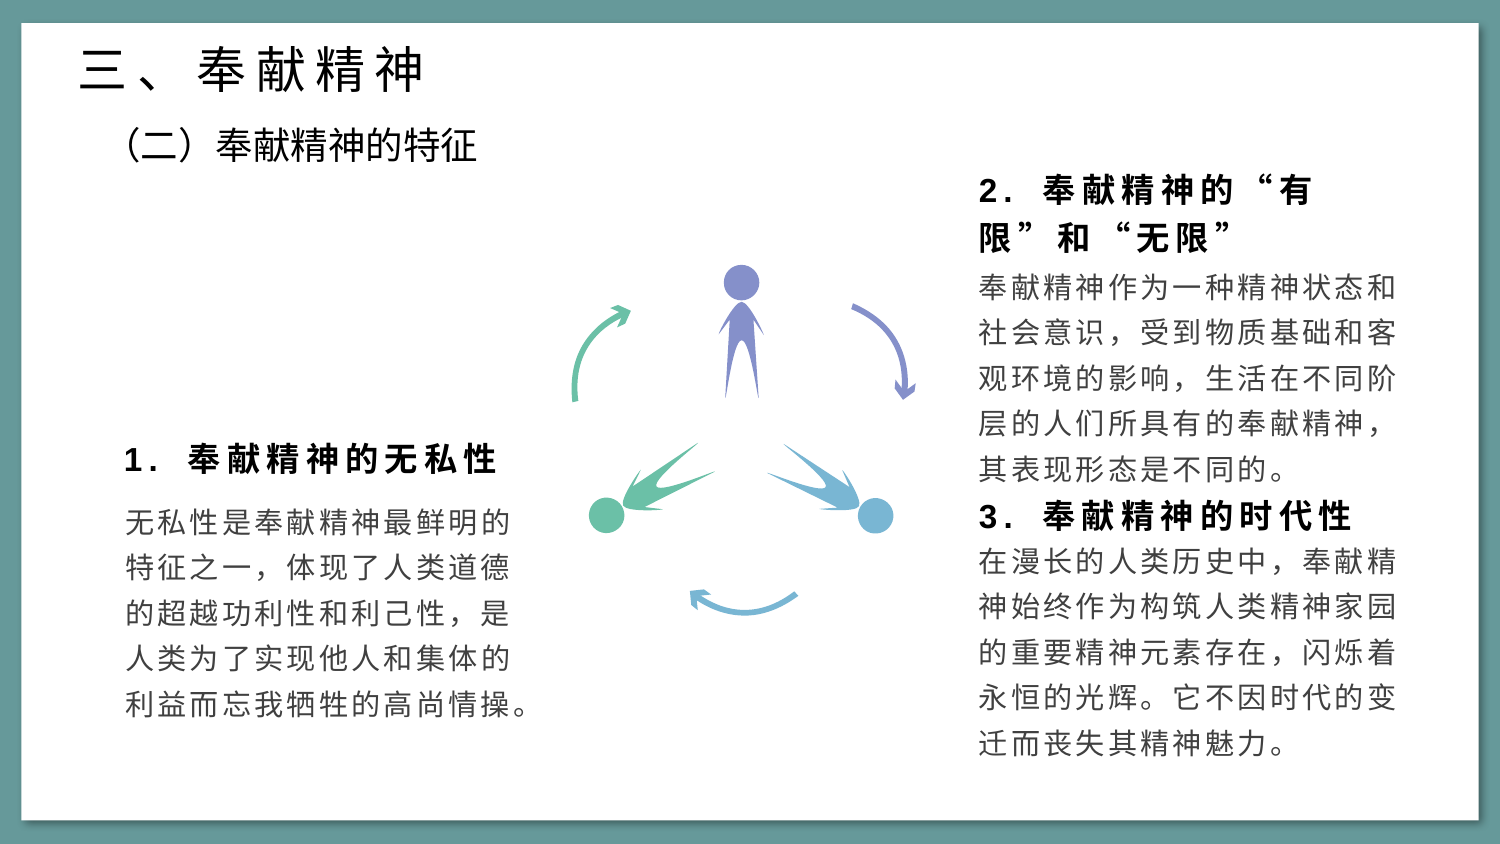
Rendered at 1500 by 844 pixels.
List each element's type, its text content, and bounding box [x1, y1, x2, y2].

text_box 3. 奉献精神的时代性 [964, 483, 1406, 525]
text_box [723, 264, 760, 301]
text_box [697, 591, 799, 616]
text_box [718, 301, 764, 399]
text_box [571, 312, 622, 403]
text_box [610, 304, 631, 328]
text_box [851, 303, 908, 391]
text_box [767, 443, 860, 511]
text_box [894, 379, 916, 400]
text_box 奉献精神作为一种精神状态和社会意识，受到物质基础和客观环境的影响，生活在不同阶层的人们所具有的奉献精神，其表现形态是不同的。 [964, 251, 1423, 467]
text_box （二）奉献精神的特征 [88, 114, 494, 175]
text_box 三、奉献精神 [64, 32, 764, 105]
text_box 在漫长的人类历史中，奉献精神始终作为构筑人类精神家园的重要精神元素存在，闪烁着永恒的光辉。它不因时代的变迁而丧失其精神魅力。 [964, 525, 1427, 773]
text_box [689, 589, 712, 611]
text_box 无私性是奉献精神最鲜明的特征之一，体现了人类道德的超越功利性和利己性，是人类为了实现他人和集体的利益而忘我牺牲的高尚情操。 [110, 486, 561, 725]
text_box 2. 奉献精神的“有限”和“无限” [964, 156, 1397, 251]
text_box 1. 奉献精神的无私性 [109, 400, 526, 509]
text_box [588, 497, 625, 534]
text_box [857, 498, 894, 534]
text_box [622, 442, 715, 511]
